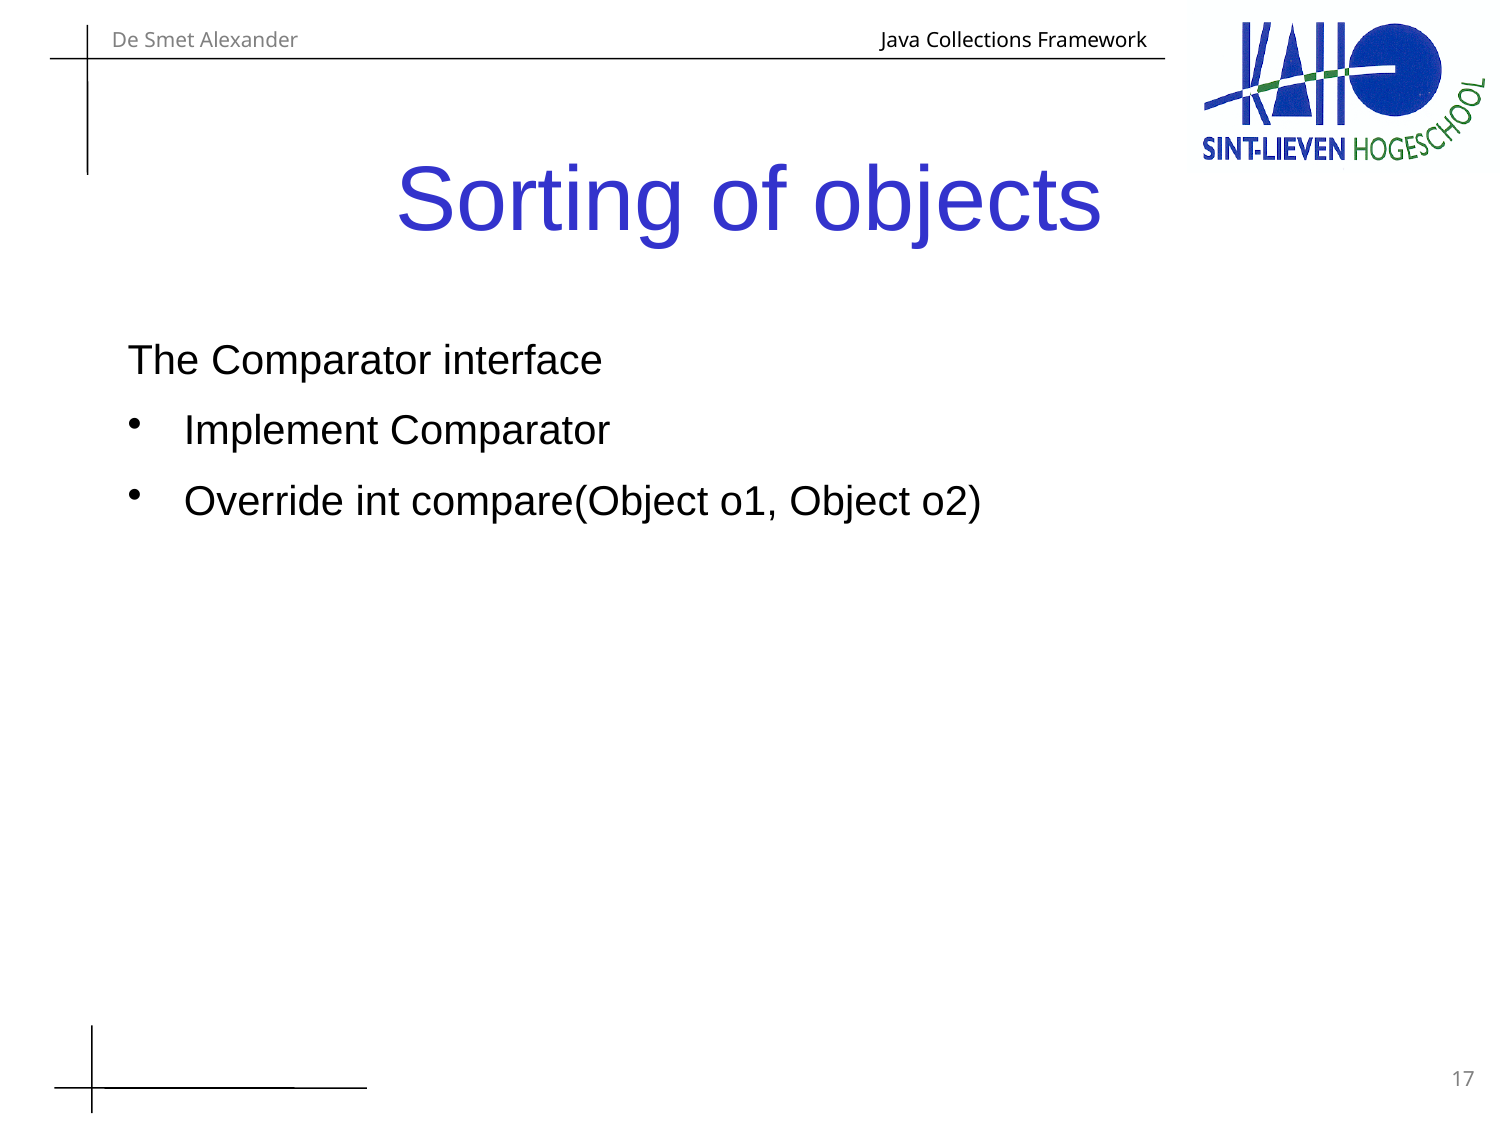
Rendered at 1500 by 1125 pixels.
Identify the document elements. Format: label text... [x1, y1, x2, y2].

list The Comparator interface Implement Comparator Override int compare(Object o1, Object o2) [112, 324, 1388, 1001]
picture [1187, 0, 1500, 173]
title Sorting of objects [112, 99, 1388, 288]
